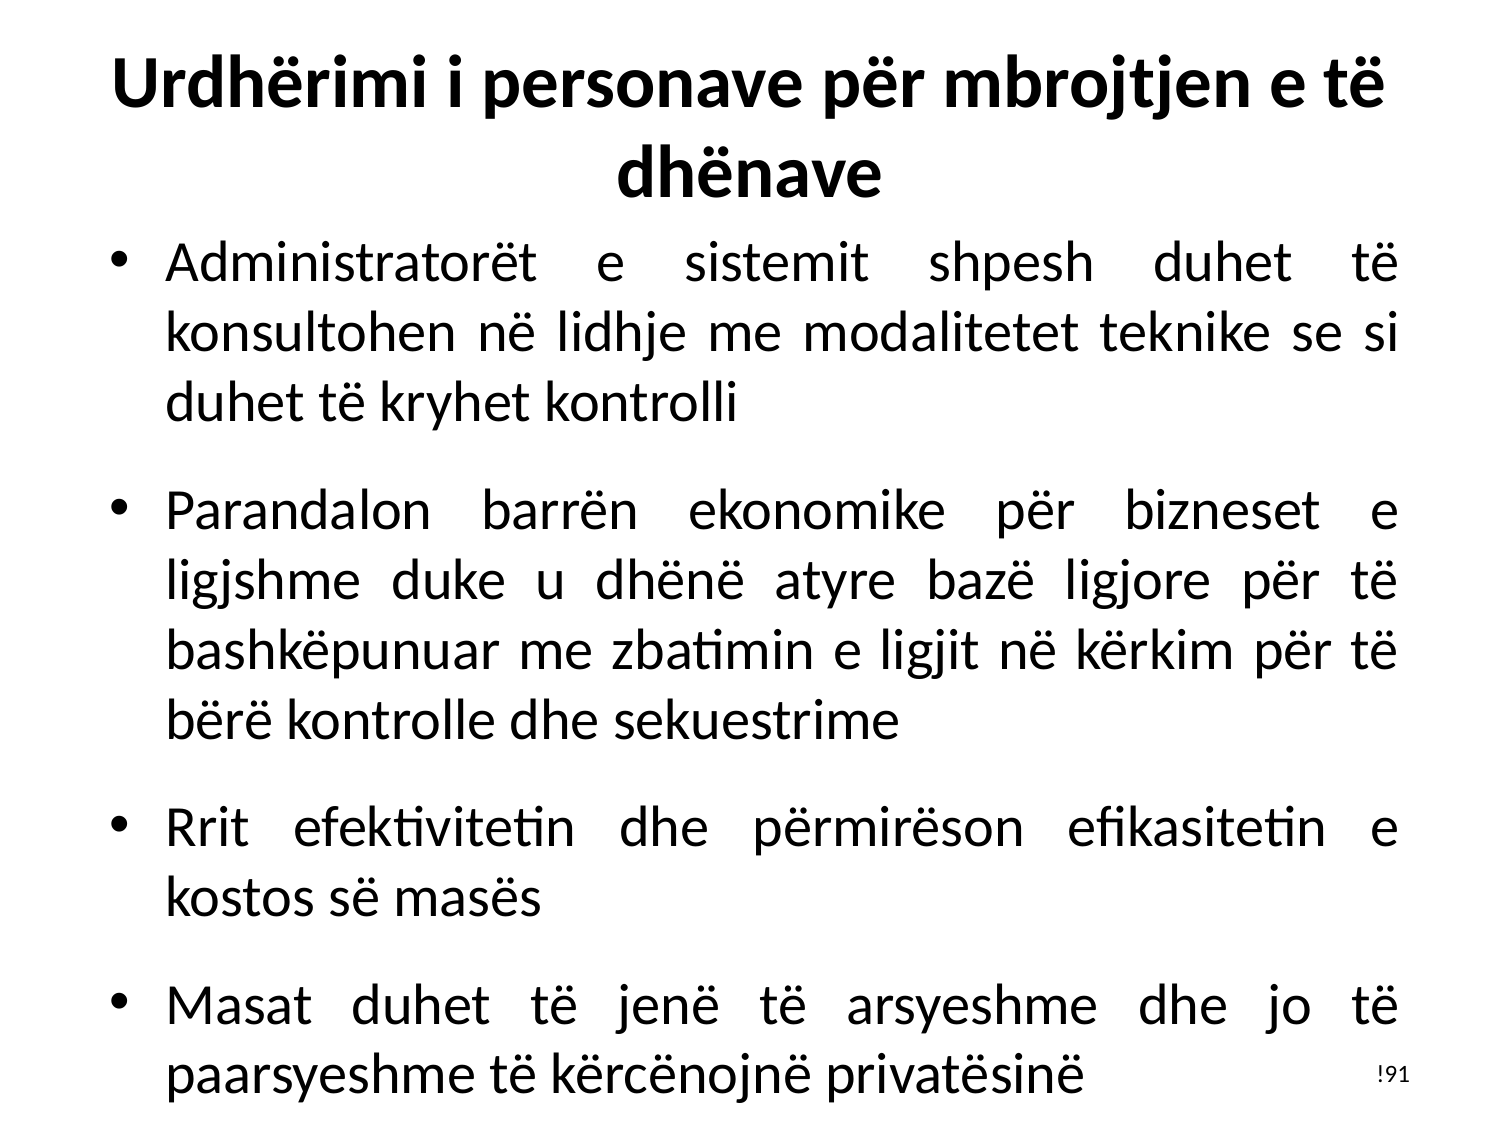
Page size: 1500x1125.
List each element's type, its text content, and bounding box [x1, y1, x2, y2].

title Urdhërimi i personave për mbrojtjen e të dhënave [74, 28, 1426, 217]
slide_number !91 [1074, 1042, 1425, 1103]
list Administratorët e sistemit shpesh duhet të konsultohen në lidhje me modalitetet teknike se si duhet të kryhet kontrolli Parandalon barrën ekonomike për bizneset e ligjshme duke u dhënë atyre bazë ligjore për të bashkëpunuar me zbatimin e ligjit në kërkim për të bërë kontrolle dhe sekuestrime Rrit efektivitetin dhe përmirëson efikasitetin e kostos së masës Masat duhet të jenë të arsyeshme dhe jo të paarsyeshme të kërcënojnë privatësinë [93, 215, 1416, 923]
